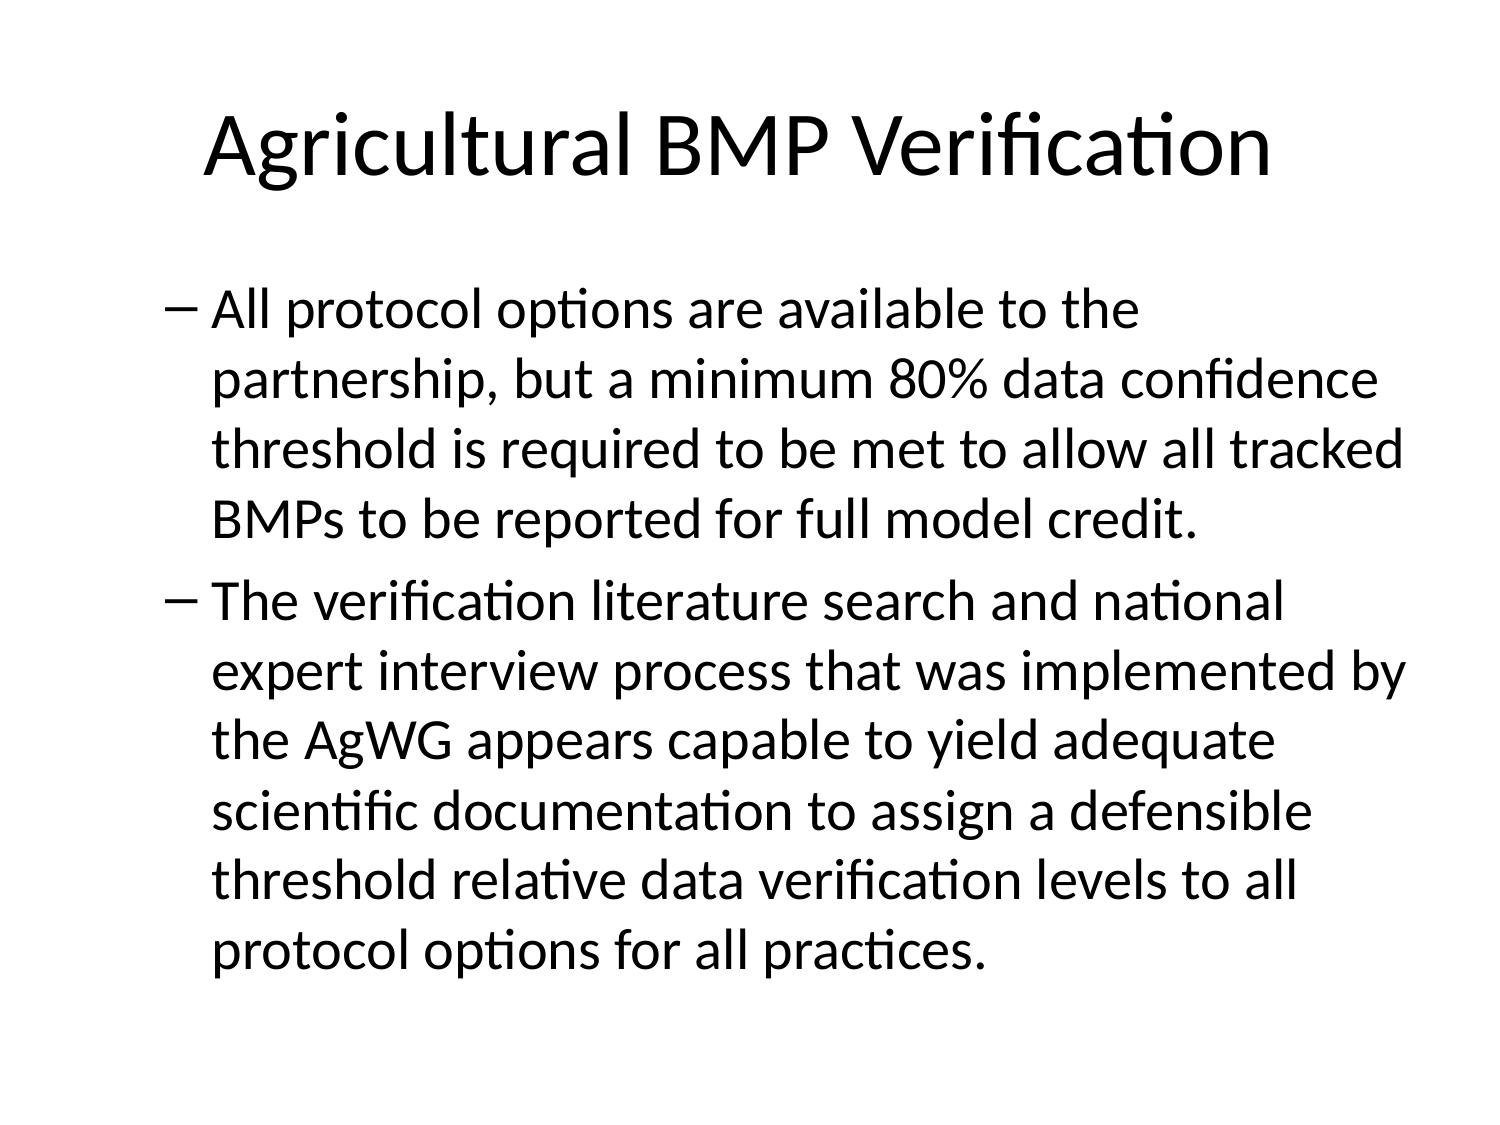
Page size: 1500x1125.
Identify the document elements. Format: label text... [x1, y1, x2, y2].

list All protocol options are available to the partnership, but a minimum 80% data confidence threshold is required to be met to allow all tracked BMPs to be reported for full model credit. The verification literature search and national expert interview process that was implemented by the AgWG appears capable to yield adequate scientific documentation to assign a defensible threshold relative data verification levels to all protocol options for all practices. [75, 262, 1425, 1005]
title Agricultural BMP Verification [75, 45, 1425, 233]
